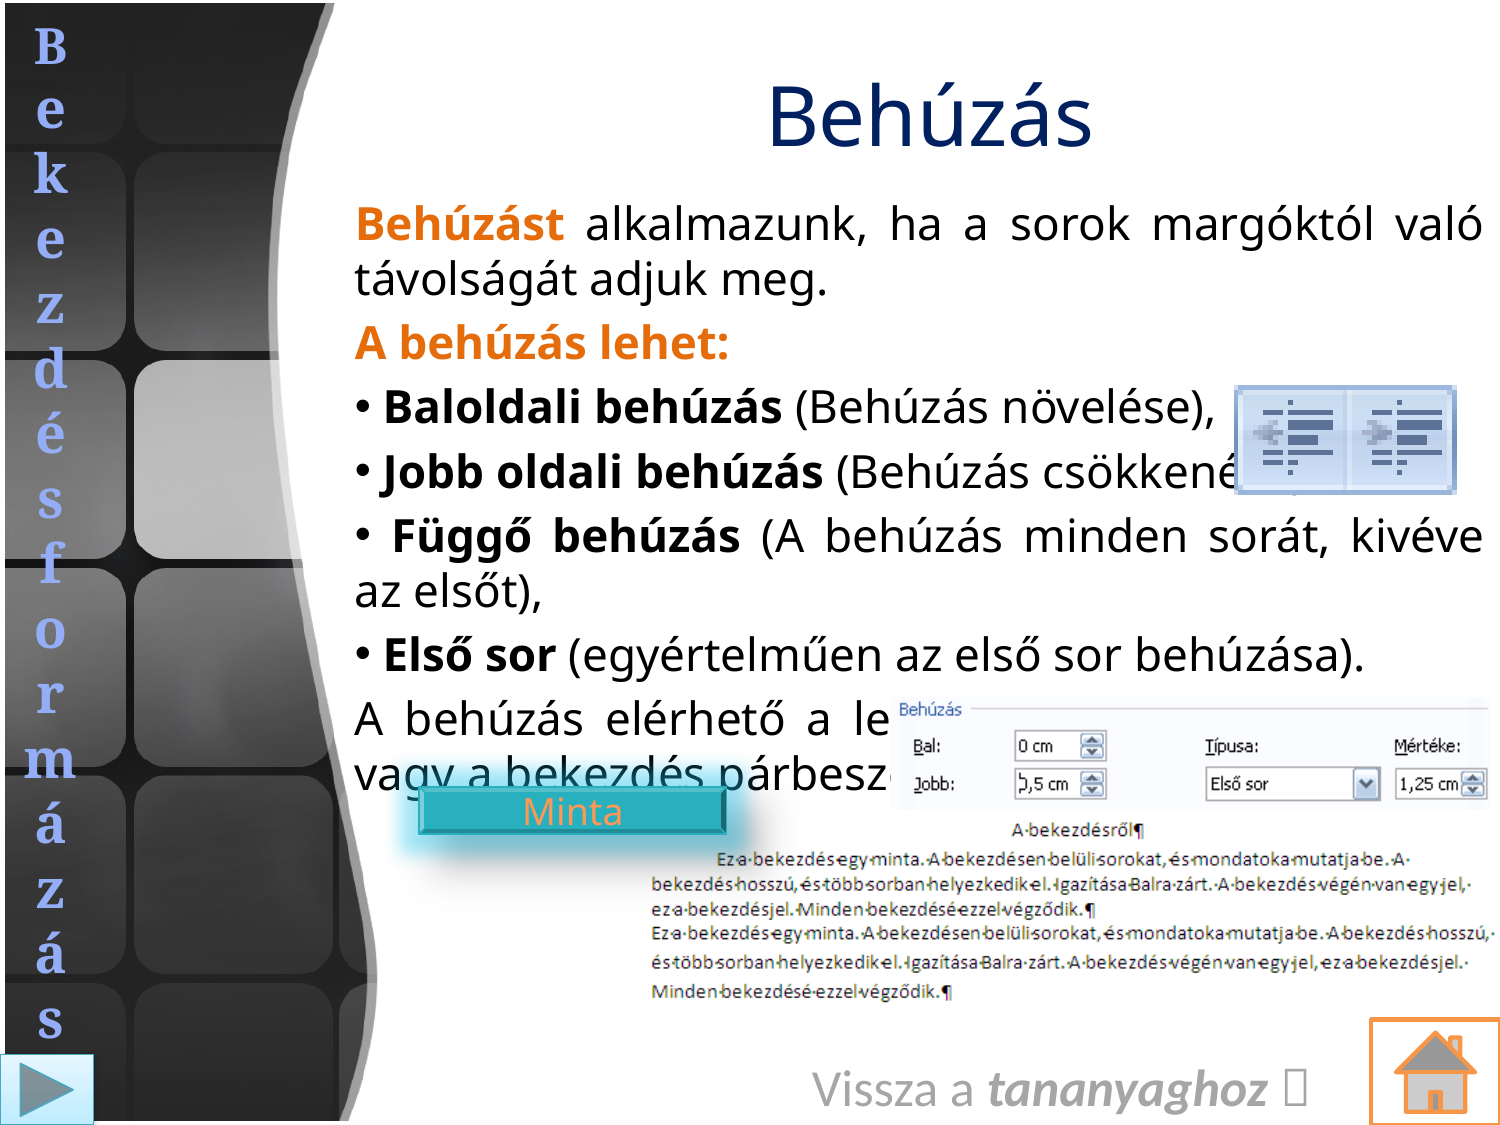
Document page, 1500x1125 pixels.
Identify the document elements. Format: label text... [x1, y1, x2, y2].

text_box [0, 1054, 94, 1125]
text_box B e k e z d é s f o r m á z á s [0, 7, 107, 1057]
picture [0, 0, 1500, 1125]
text_box Minta [418, 786, 727, 835]
text_box [1369, 1019, 1500, 1125]
text_box Vissza a tananyaghoz  [797, 1046, 1348, 1124]
text_box Behúzást alkalmazunk, ha a sorok margóktól való távolságát adjuk meg. A behúzás lehet: Baloldali behúzás (Behúzás növelése), Jobb oldali behúzás (Behúzás csökkenése), Függő behúzás (A behúzás minden sorát, kivéve az elsőt), Első sor (egyértelműen az első sor behúzása). A behúzás elérhető a leggyakoribb eszközöknél is, vagy a bekezdés párbeszédpanelben. [339, 187, 1500, 634]
title Behúzás [359, 18, 1500, 187]
picture [1233, 385, 1458, 495]
